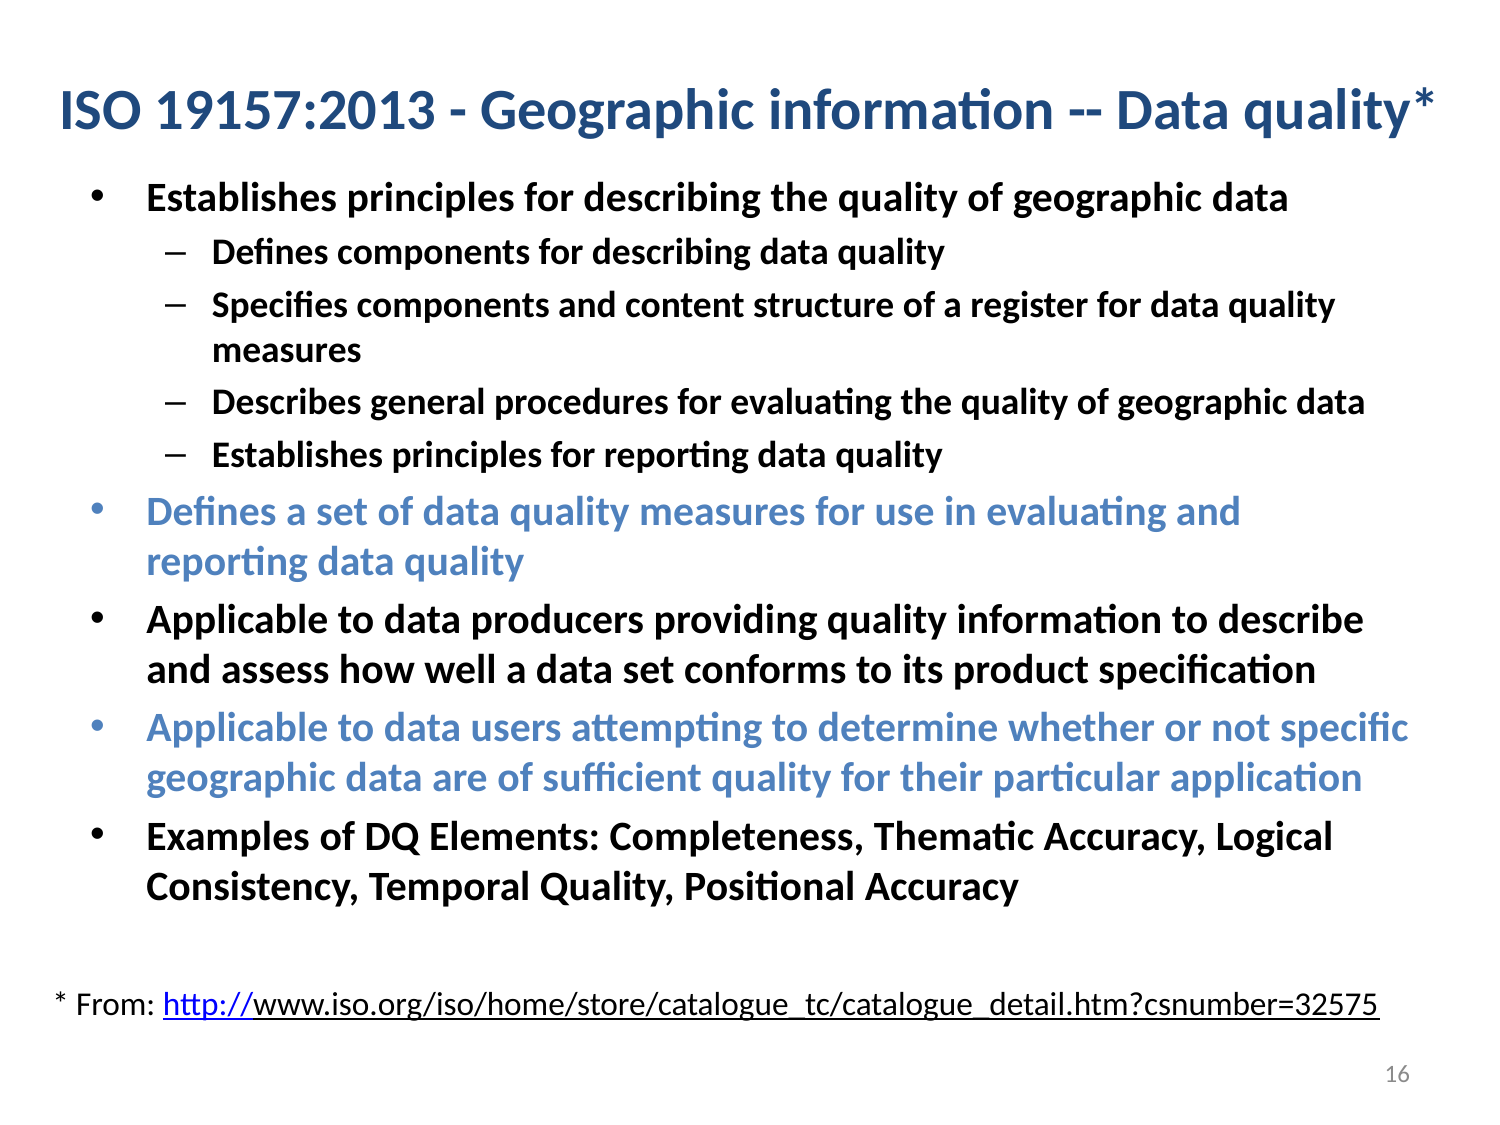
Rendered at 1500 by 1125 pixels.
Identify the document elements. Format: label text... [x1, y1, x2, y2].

slide_number 16 [1074, 1042, 1425, 1103]
title ISO 19157:2013 - Geographic information -- Data quality* [37, 50, 1463, 163]
list Establishes principles for describing the quality of geographic data Defines components for describing data quality Specifies components and content structure of a register for data quality measures Describes general procedures for evaluating the quality of geographic data Establishes principles for reporting data quality Defines a set of data quality measures for use in evaluating and reporting data quality Applicable to data producers providing quality information to describe and assess how well a data set conforms to its product specification Applicable to data users attempting to determine whether or not specific geographic data are of sufficient quality for their particular application Examples of DQ Elements: Completeness, Thematic Accuracy, Logical Consistency, Temporal Quality, Positional Accuracy [75, 162, 1425, 950]
text_box * From: http://www.iso.org/iso/home/store/catalogue_tc/catalogue_detail.htm?csnumber=32575 [37, 974, 1463, 1030]
